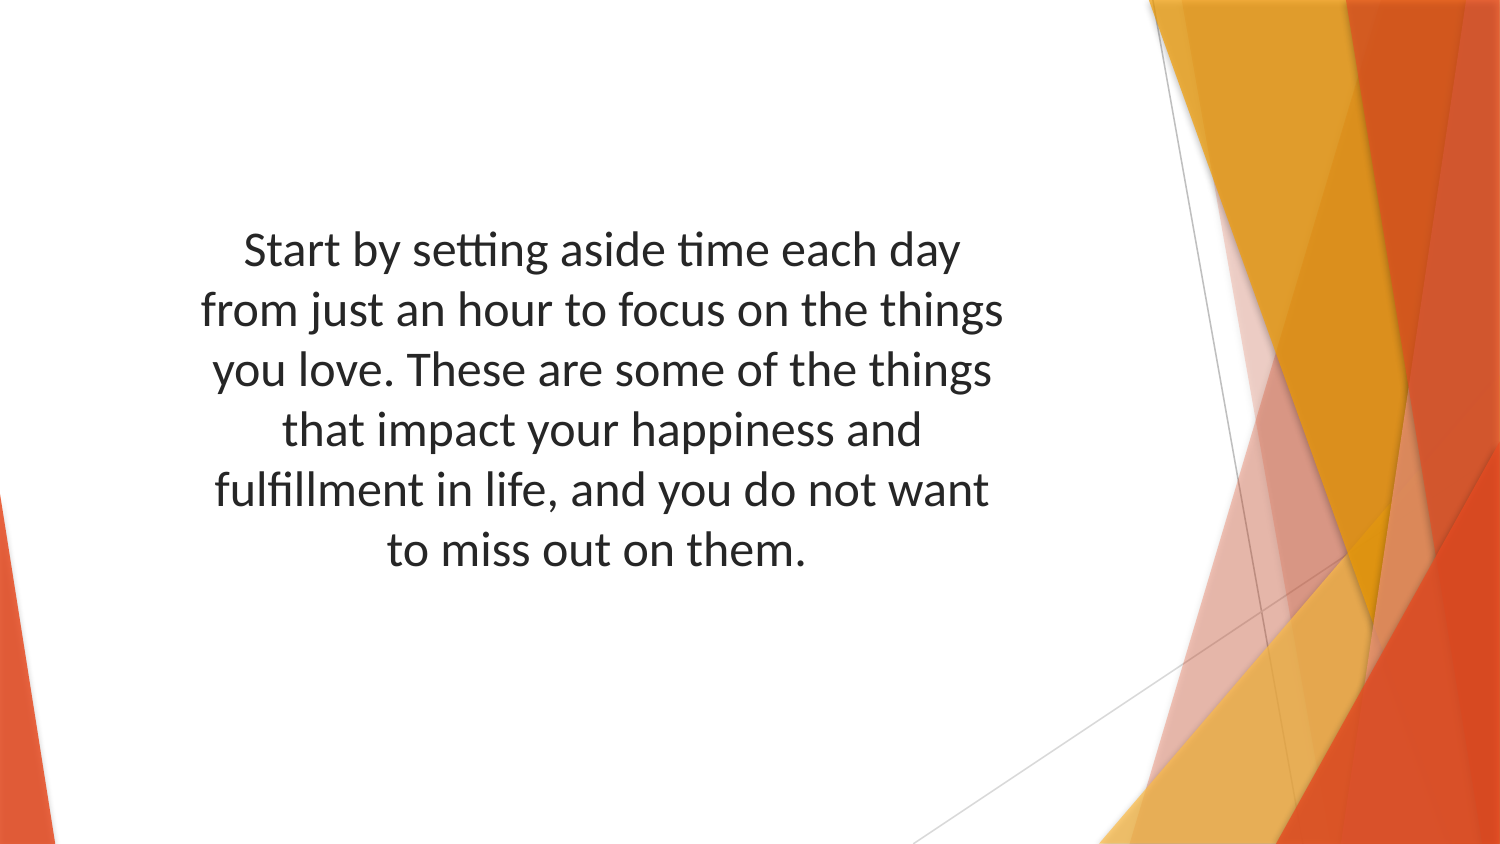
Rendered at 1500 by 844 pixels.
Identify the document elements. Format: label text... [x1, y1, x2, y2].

list Start by setting aside time each day from just an hour to focus on the things you love. These are some of the things that impact your happiness and fulfillment in life, and you do not want to miss out on them. [183, 209, 1022, 599]
